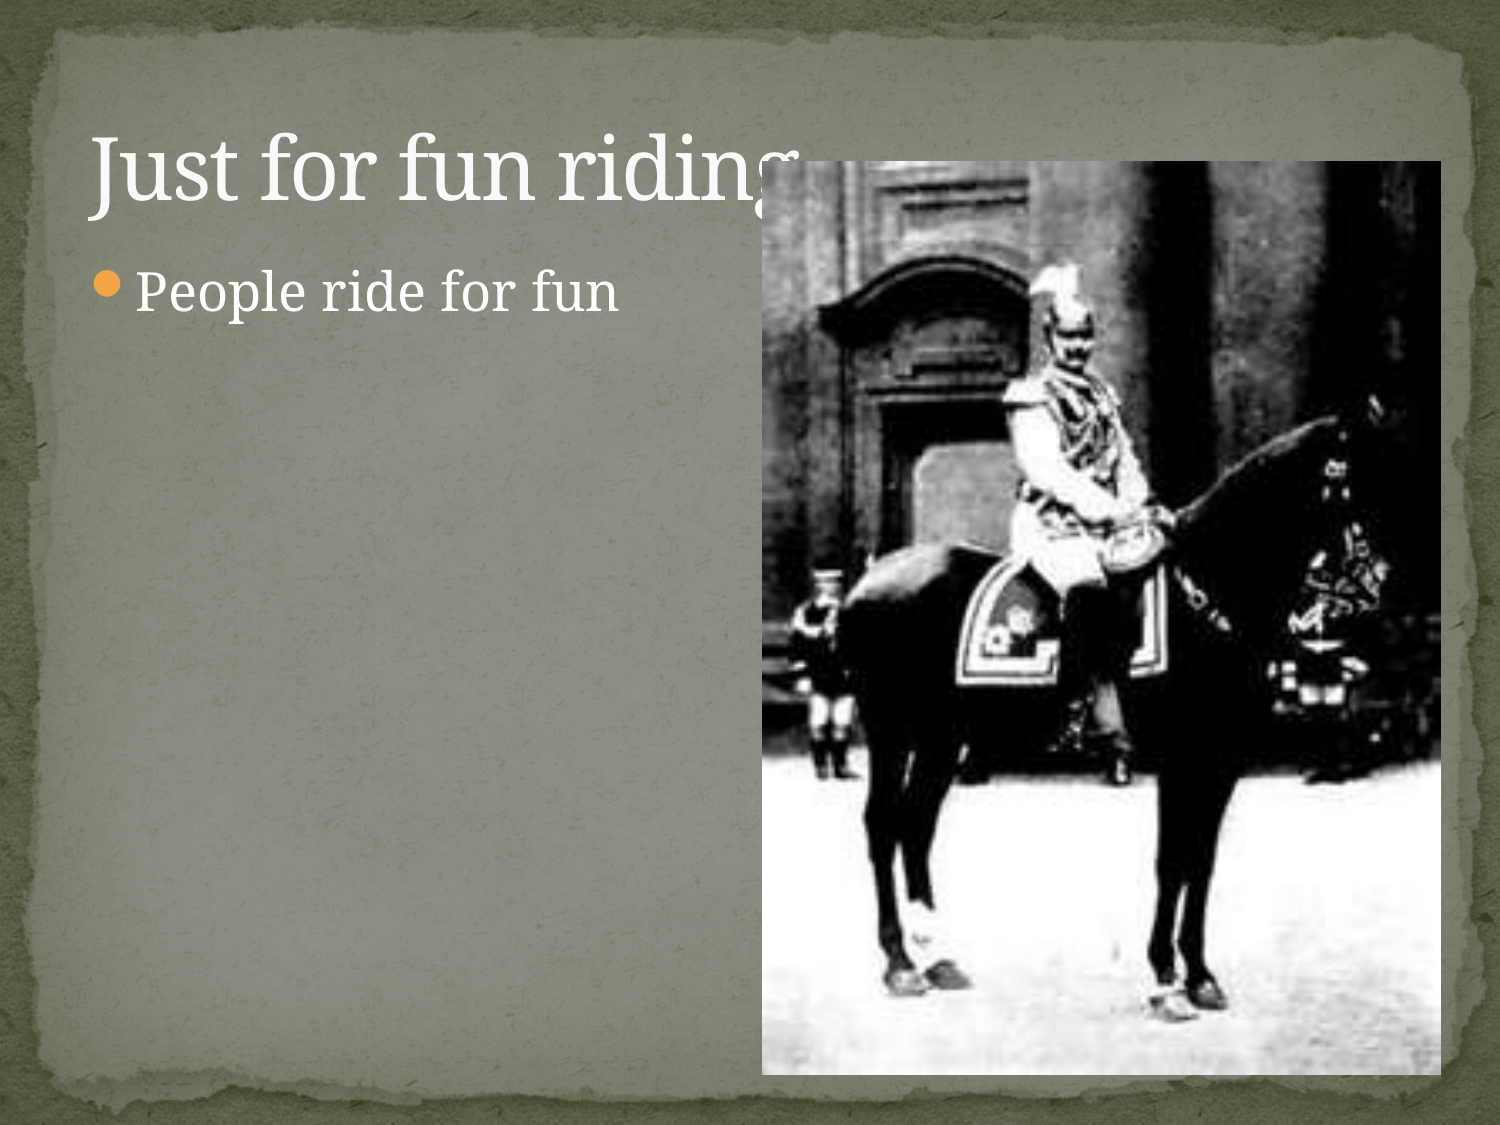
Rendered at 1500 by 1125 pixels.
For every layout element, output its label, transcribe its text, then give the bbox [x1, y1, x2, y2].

picture [762, 161, 1441, 1075]
title Just for fun riding [74, 24, 1425, 225]
list People ride for fun [75, 249, 751, 1000]
